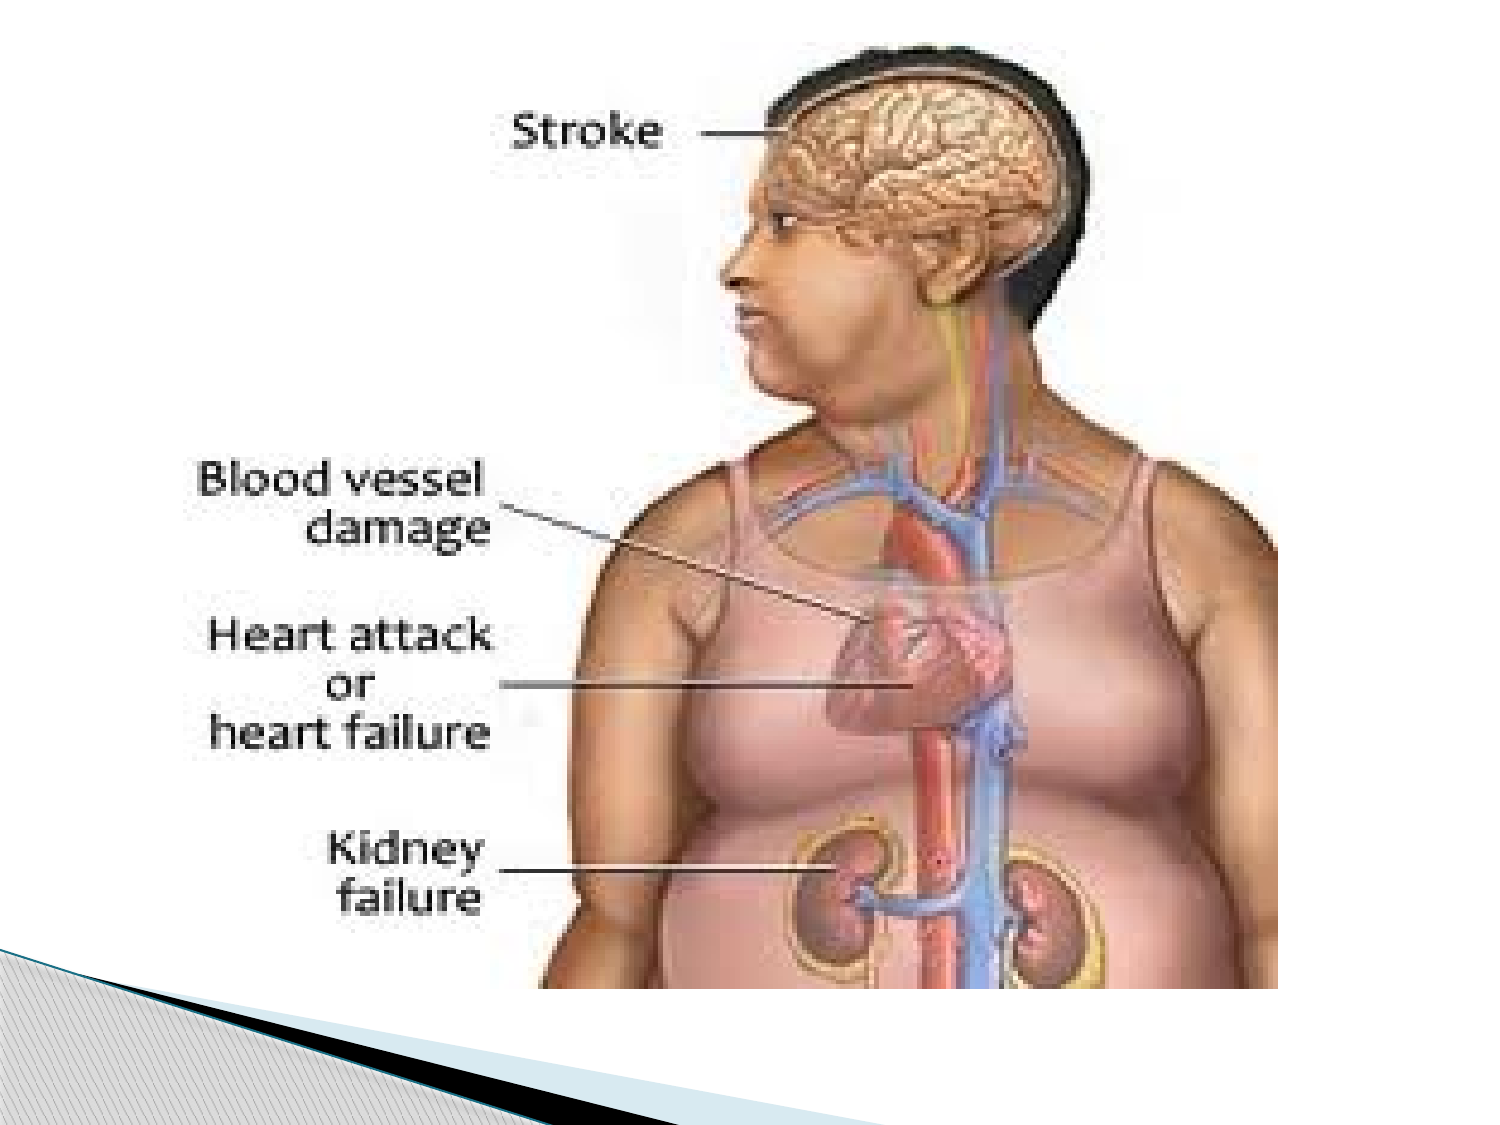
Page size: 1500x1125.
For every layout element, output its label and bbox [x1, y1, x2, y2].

list [182, 42, 1278, 990]
